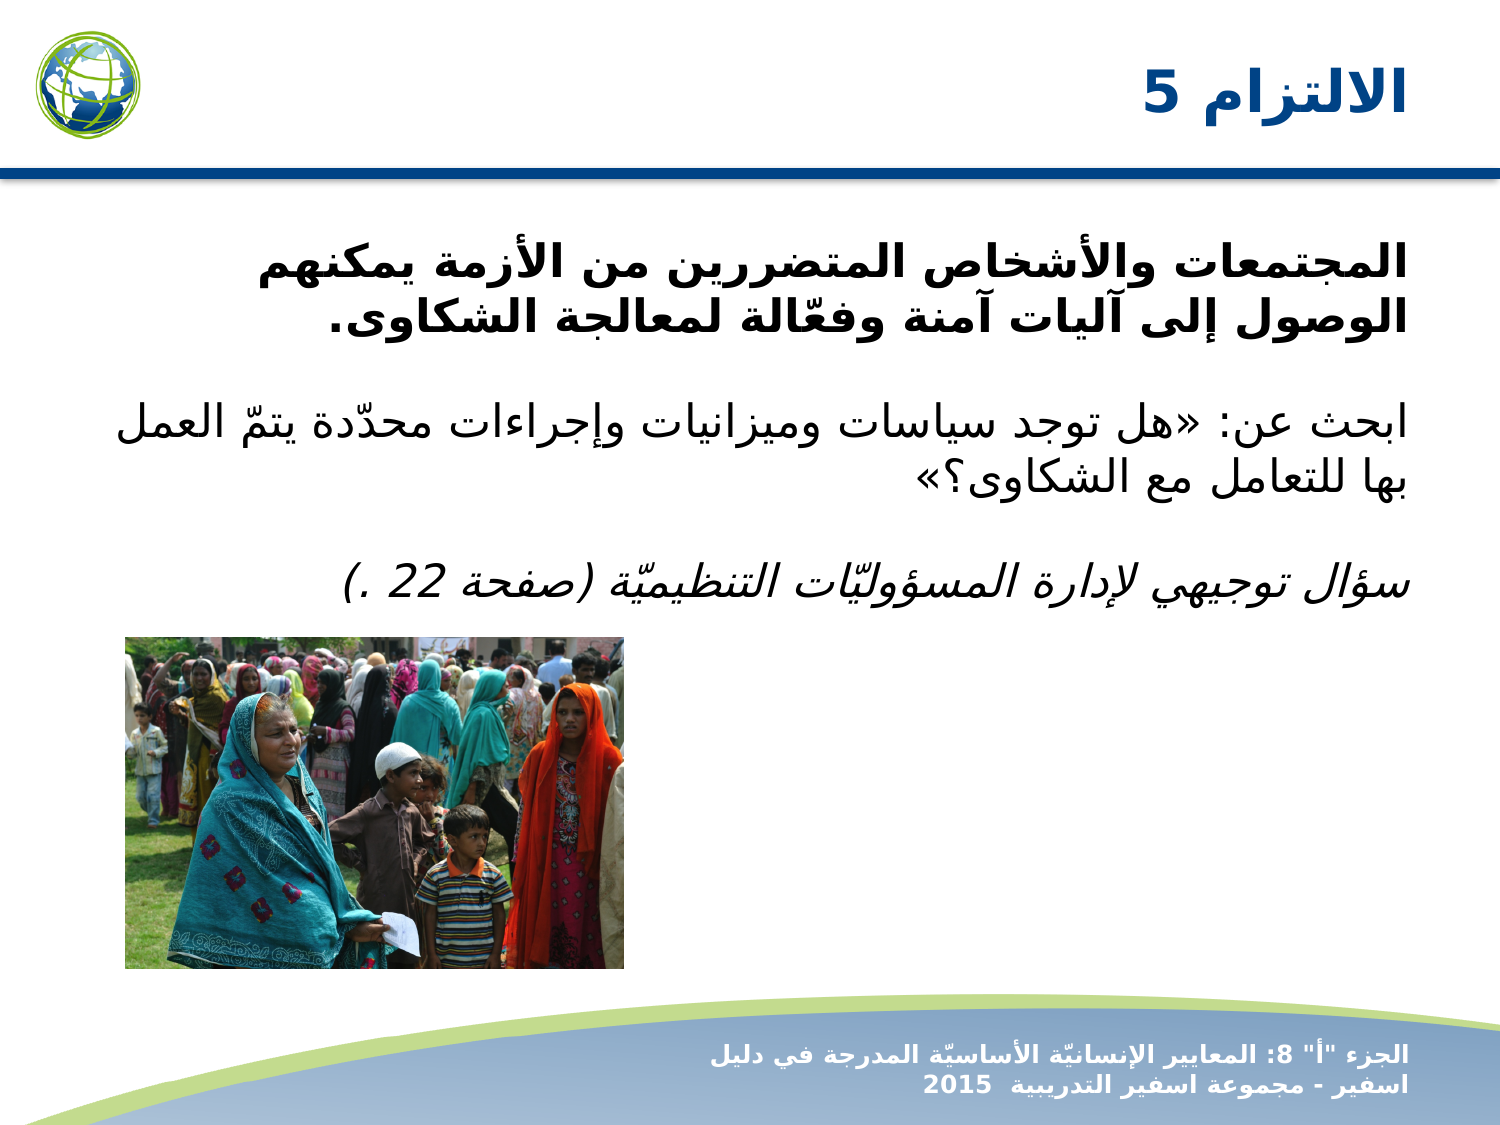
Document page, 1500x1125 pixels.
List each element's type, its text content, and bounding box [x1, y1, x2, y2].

footer الجزء "أ" 8: المعايير الإنسانيّة الأساسيّة المدرجة في دليل اسفير - مجموعة اسفير التدريبية 2015 [679, 1038, 1425, 1099]
picture [124, 636, 624, 969]
picture [24, 26, 75, 147]
picture [0, 992, 1500, 1125]
list المجتمعات والأشخاص المتضررين من الأزمة يمكنهم الوصول إلى آليات آمنة وفعّالة لمعالجة الشكاوى. ابحث عن: «هل توجد سياسات وميزانيات وإجراءات محدّدة يتمّ العمل بها للتعامل مع الشكاوى؟» سؤال توجيهي لإدارة المسؤوليّات التنظيميّة (صفحة 22 .) [75, 224, 1425, 1010]
title الالتزام 5 [75, 0, 1425, 178]
